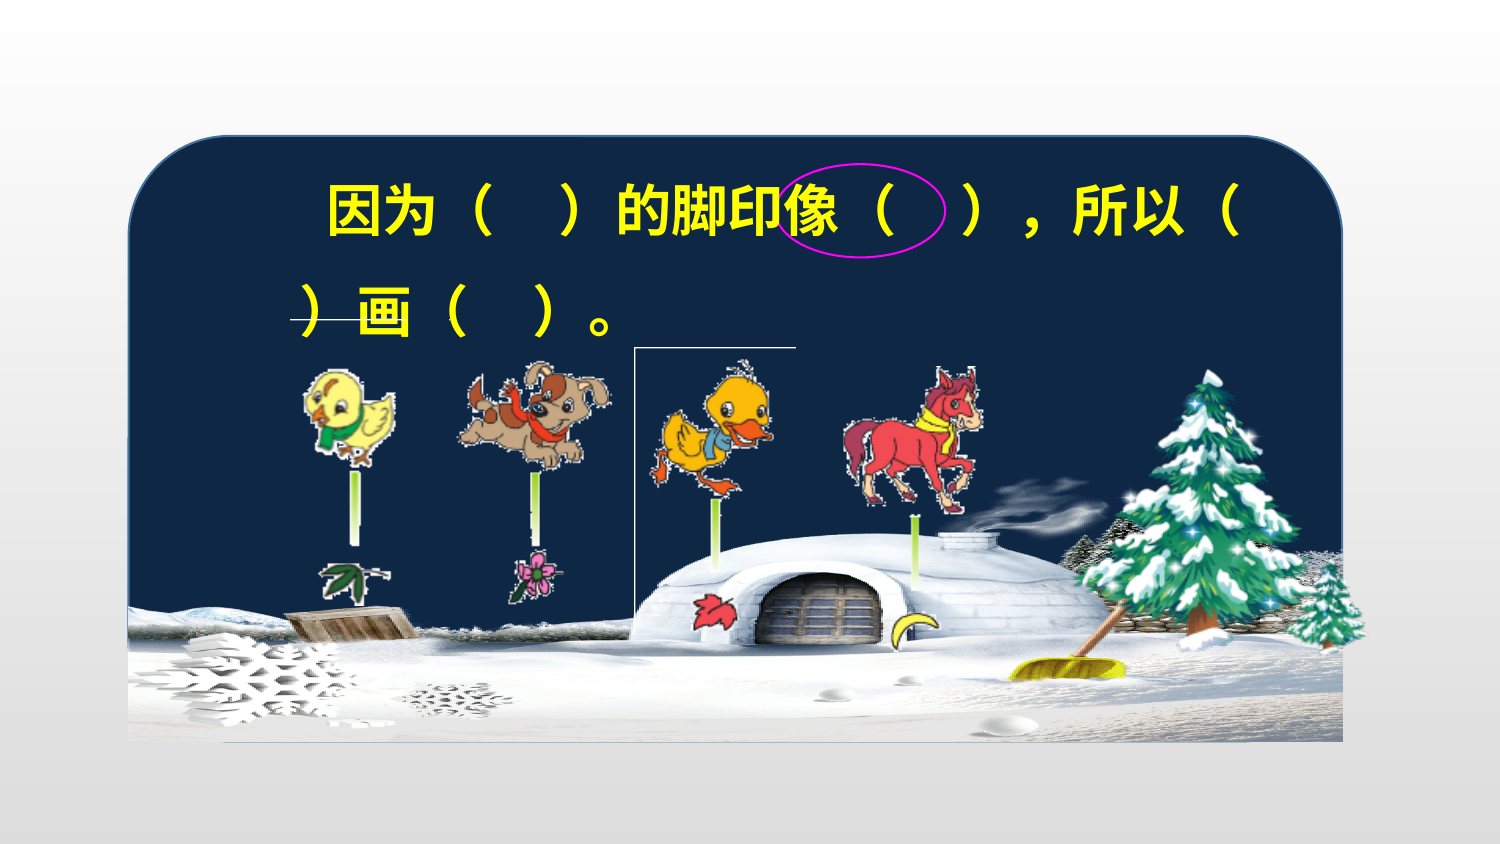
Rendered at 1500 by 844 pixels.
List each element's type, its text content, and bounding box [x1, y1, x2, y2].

text_box [127, 134, 1243, 651]
text_box 因为（ ）的脚印像（ ），所以（ ）画（ ）。 [250, 135, 1274, 347]
text_box [1274, 140, 1344, 323]
picture [128, 319, 1372, 742]
